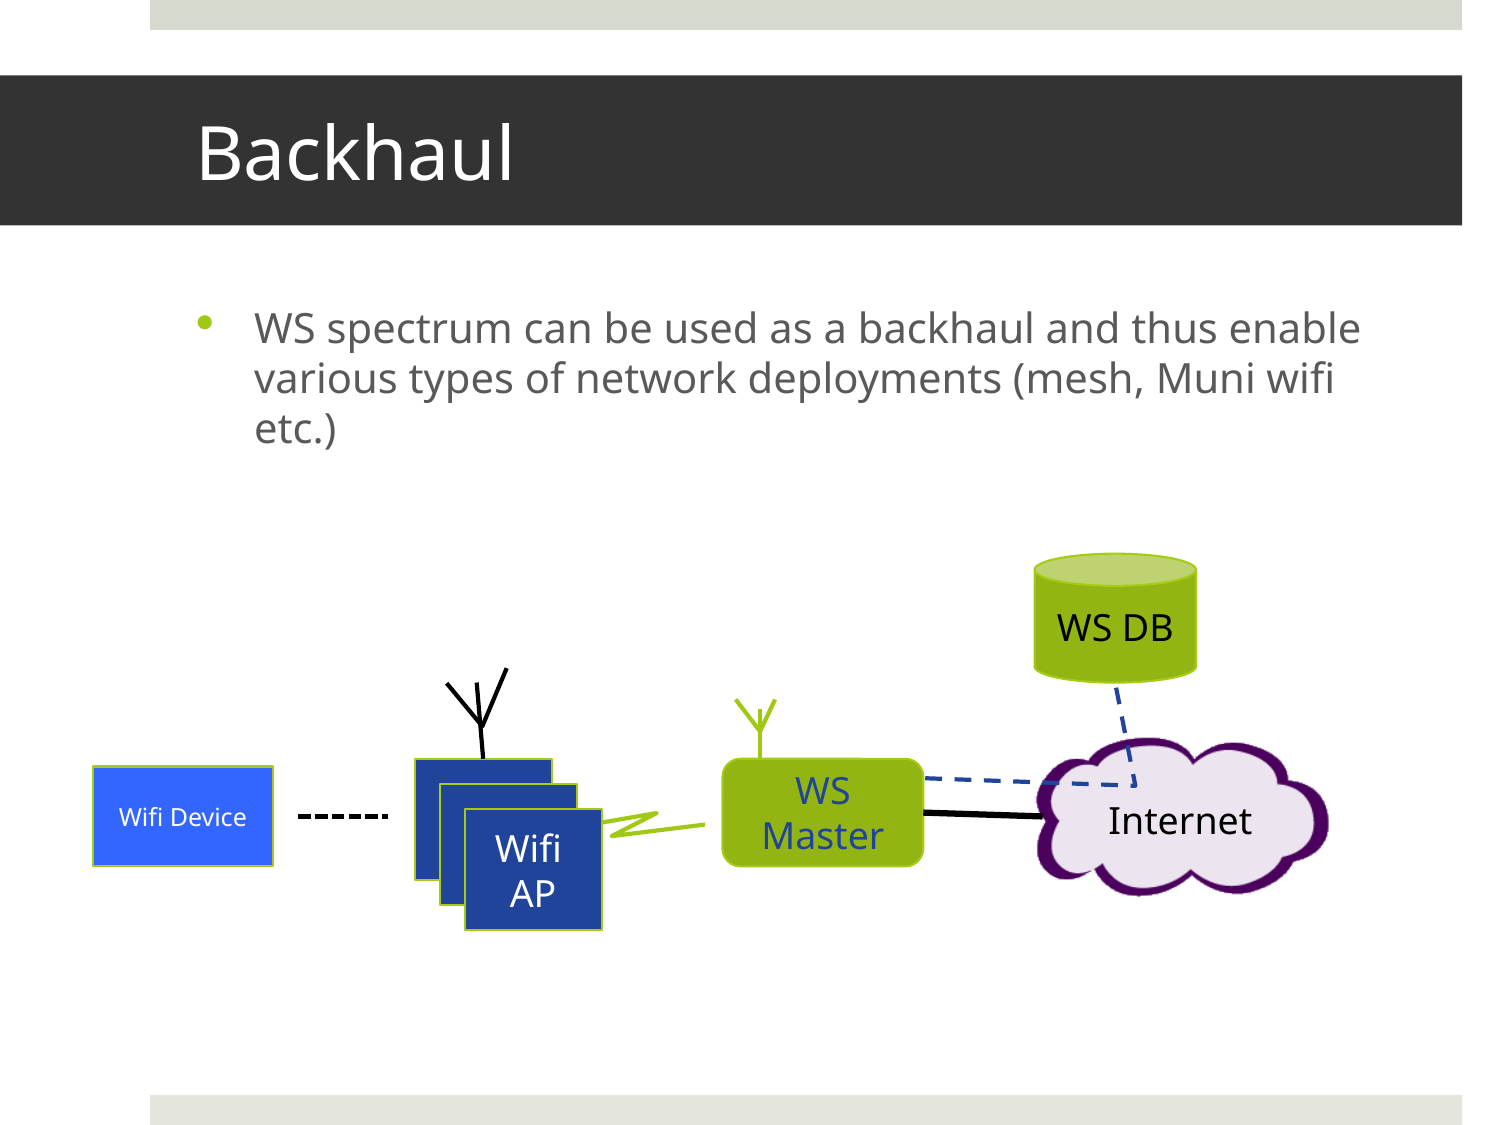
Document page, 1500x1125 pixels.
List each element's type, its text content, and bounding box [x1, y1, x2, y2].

picture [1028, 729, 1333, 903]
text_box [603, 810, 706, 839]
text_box [445, 667, 509, 728]
text_box [925, 684, 1127, 785]
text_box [922, 812, 1043, 817]
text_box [476, 682, 484, 760]
text_box Wifi AP [414, 758, 553, 881]
text_box WS Master [721, 757, 925, 868]
list WS spectrum can be used as a backhaul and thus enable various types of network deployments (mesh, Muni wifi etc.) [182, 294, 1432, 490]
text_box [734, 698, 777, 733]
title Backhaul [0, 75, 1463, 226]
text_box Wifi AP [464, 808, 603, 931]
text_box WS DB [1042, 596, 1189, 657]
text_box [1033, 552, 1198, 684]
text_box Wifi Device [92, 765, 274, 867]
text_box Wifi AP [439, 783, 578, 906]
